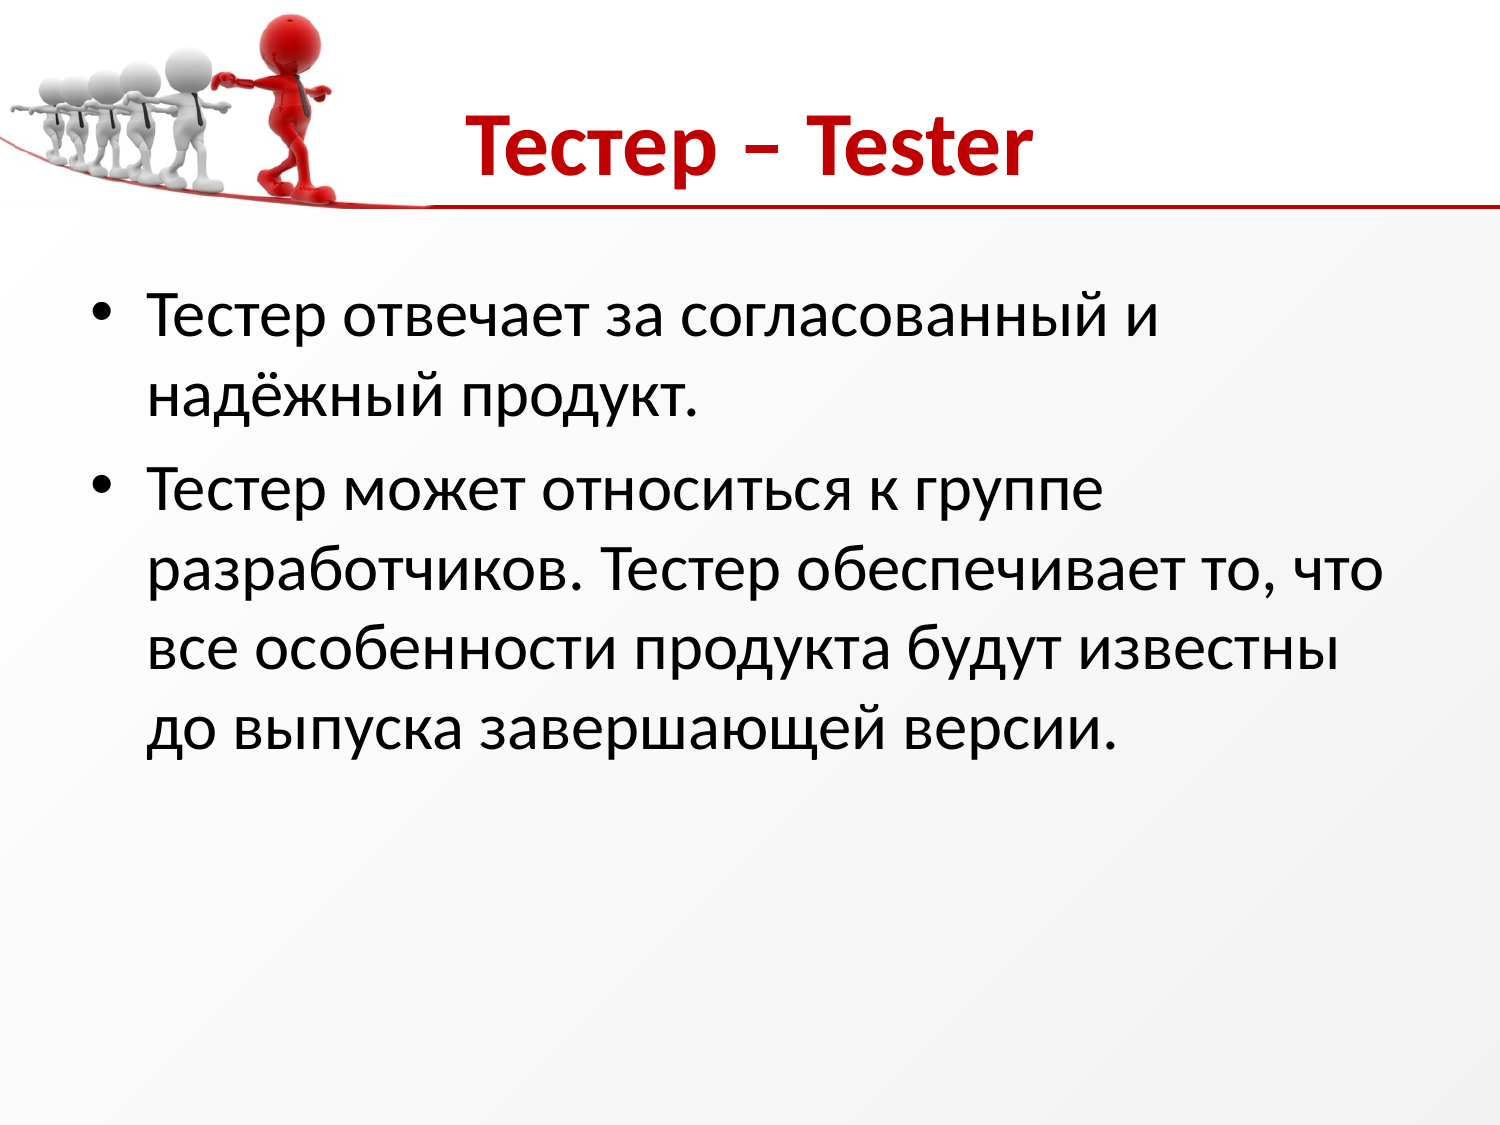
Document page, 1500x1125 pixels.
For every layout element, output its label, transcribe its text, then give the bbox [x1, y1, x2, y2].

title Тестер – Tester [75, 45, 1425, 233]
picture [0, 0, 437, 209]
list Тестер отвечает за согласованный и надёжный продукт. Тестер может относиться к группе разработчиков. Тестер обеспечивает то, что все особенности продукта будут известны до выпуска завершающей версии. [75, 262, 1425, 1005]
